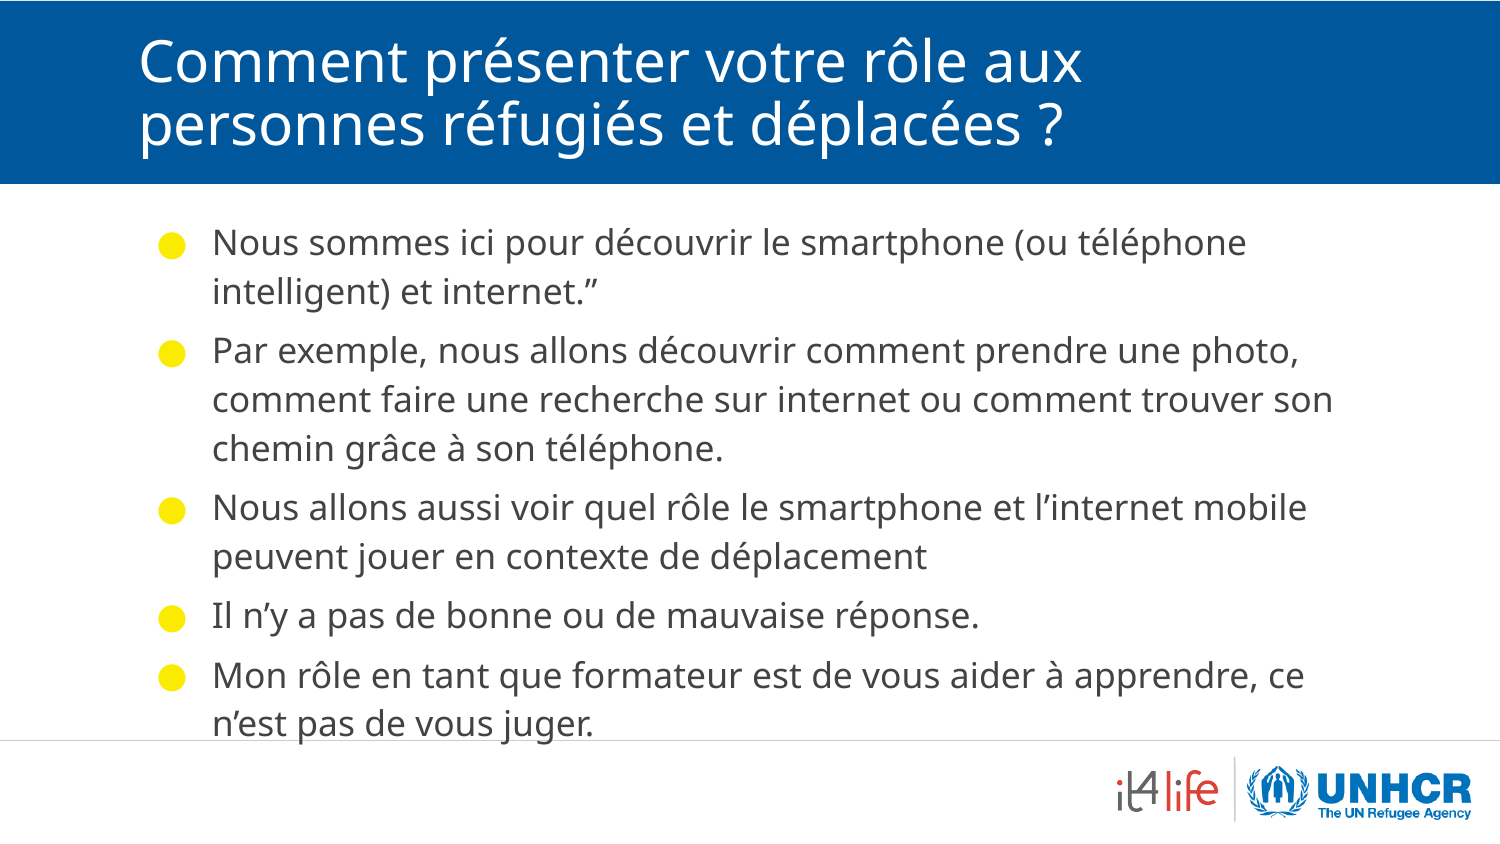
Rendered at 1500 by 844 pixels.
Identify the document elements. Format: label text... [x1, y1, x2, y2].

text_box Nous sommes ici pour découvrir le smartphone (ou téléphone intelligent) et internet.” Par exemple, nous allons découvrir comment prendre une photo, comment faire une recherche sur internet ou comment trouver son chemin grâce à son téléphone. Nous allons aussi voir quel rôle le smartphone et l’internet mobile peuvent jouer en contexte de déplacement Il n’y a pas de bonne ou de mauvaise réponse. Mon rôle en tant que formateur est de vous aider à apprendre, ce n’est pas de vous juger. [121, 198, 1372, 777]
picture [0, 184, 1500, 844]
title Comment présenter votre rôle aux personnes réfugiés et déplacées ? [138, 33, 1372, 158]
text_box [0, 0, 1500, 184]
